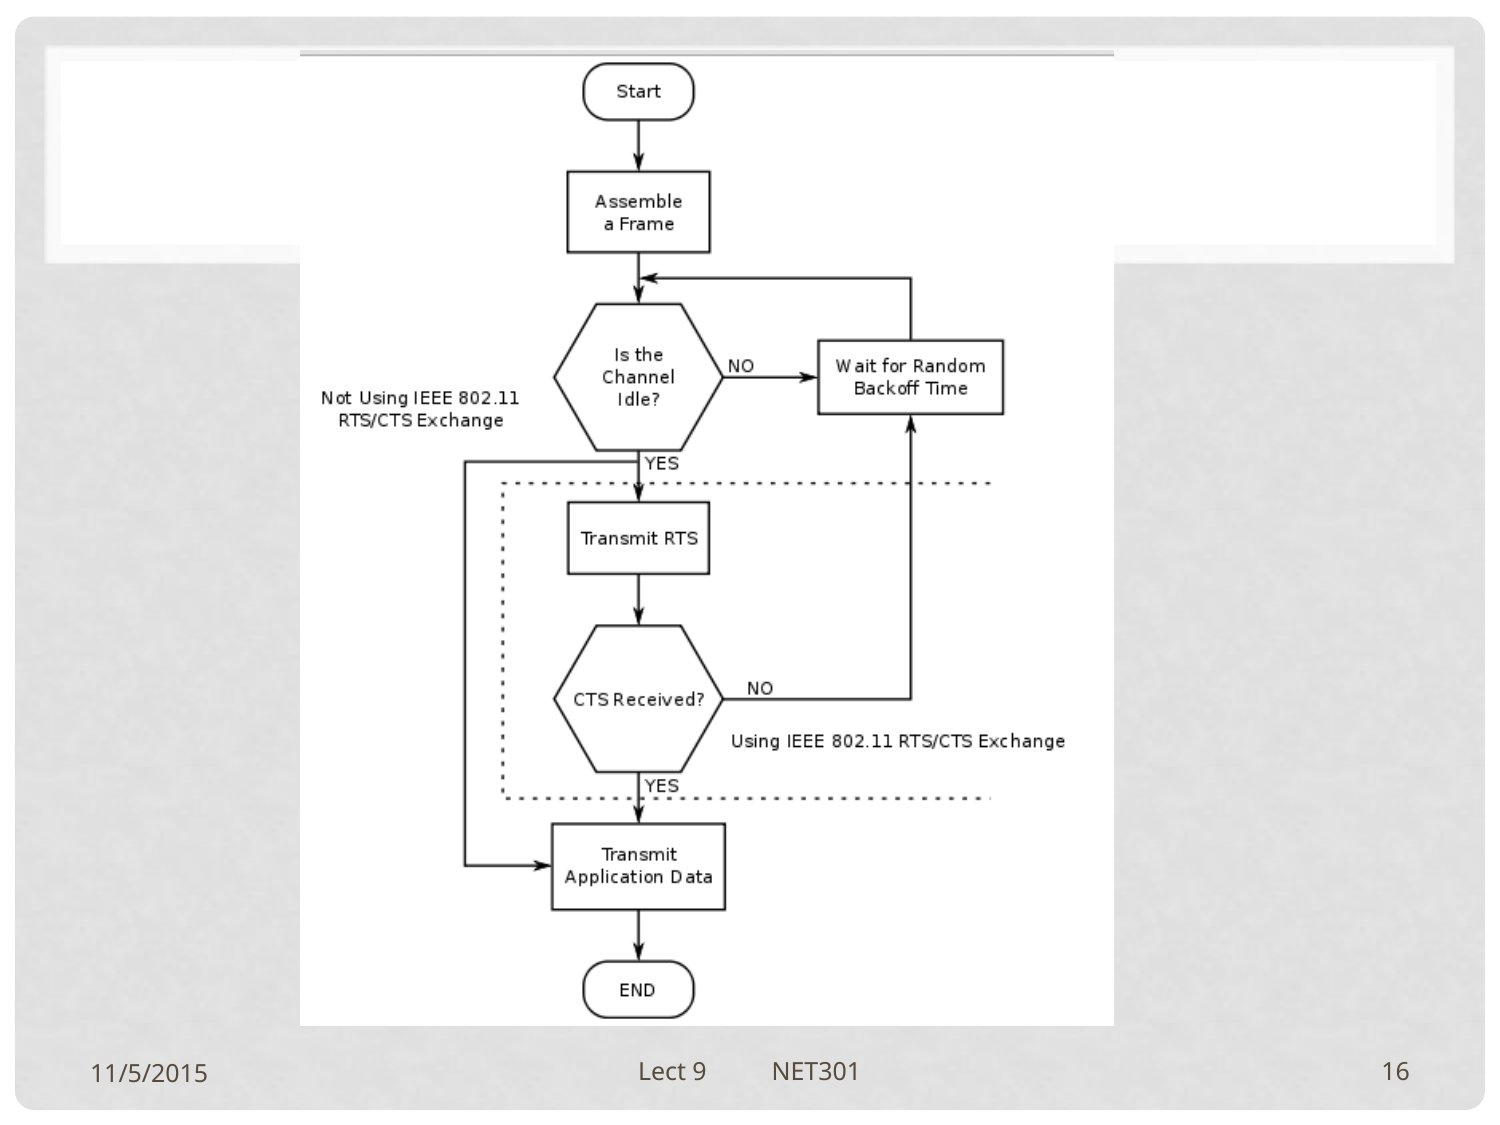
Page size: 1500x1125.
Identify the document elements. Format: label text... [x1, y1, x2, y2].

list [299, 49, 1115, 1026]
slide_number 16 [1074, 1042, 1425, 1103]
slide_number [75, 1042, 425, 1103]
footer Lect 9 NET301 [512, 1042, 988, 1103]
